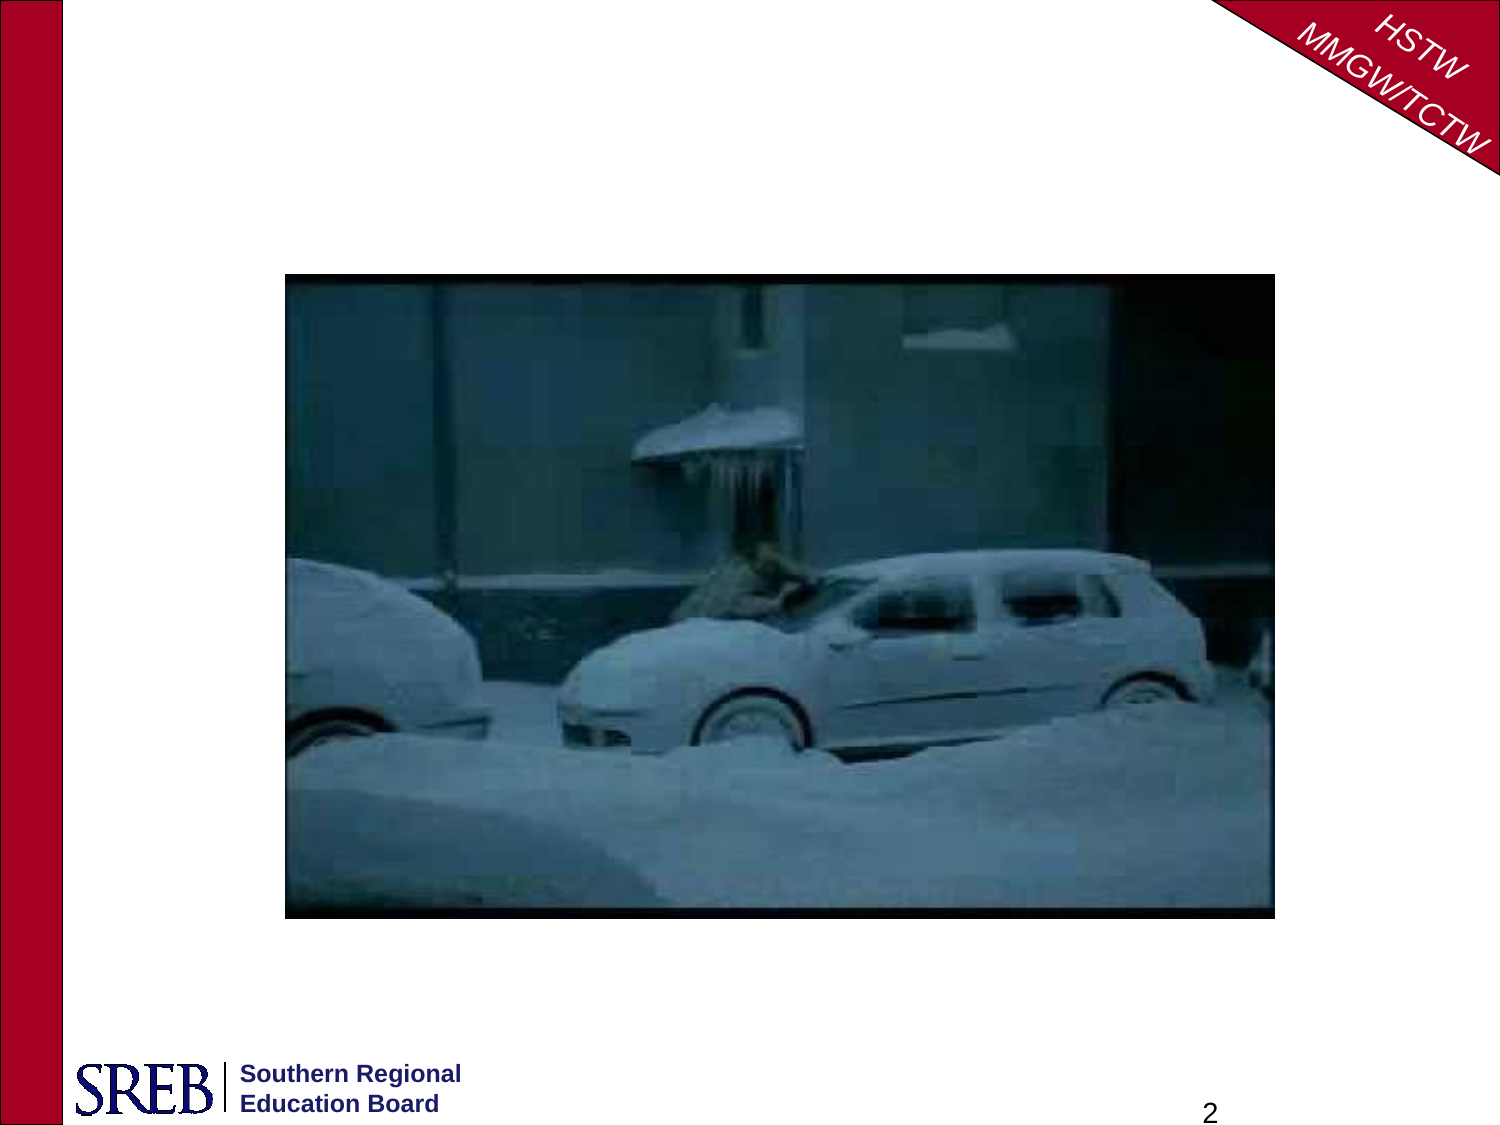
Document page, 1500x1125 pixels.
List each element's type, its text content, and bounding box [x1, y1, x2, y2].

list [285, 274, 1276, 919]
slide_number 2 [1187, 1087, 1500, 1125]
